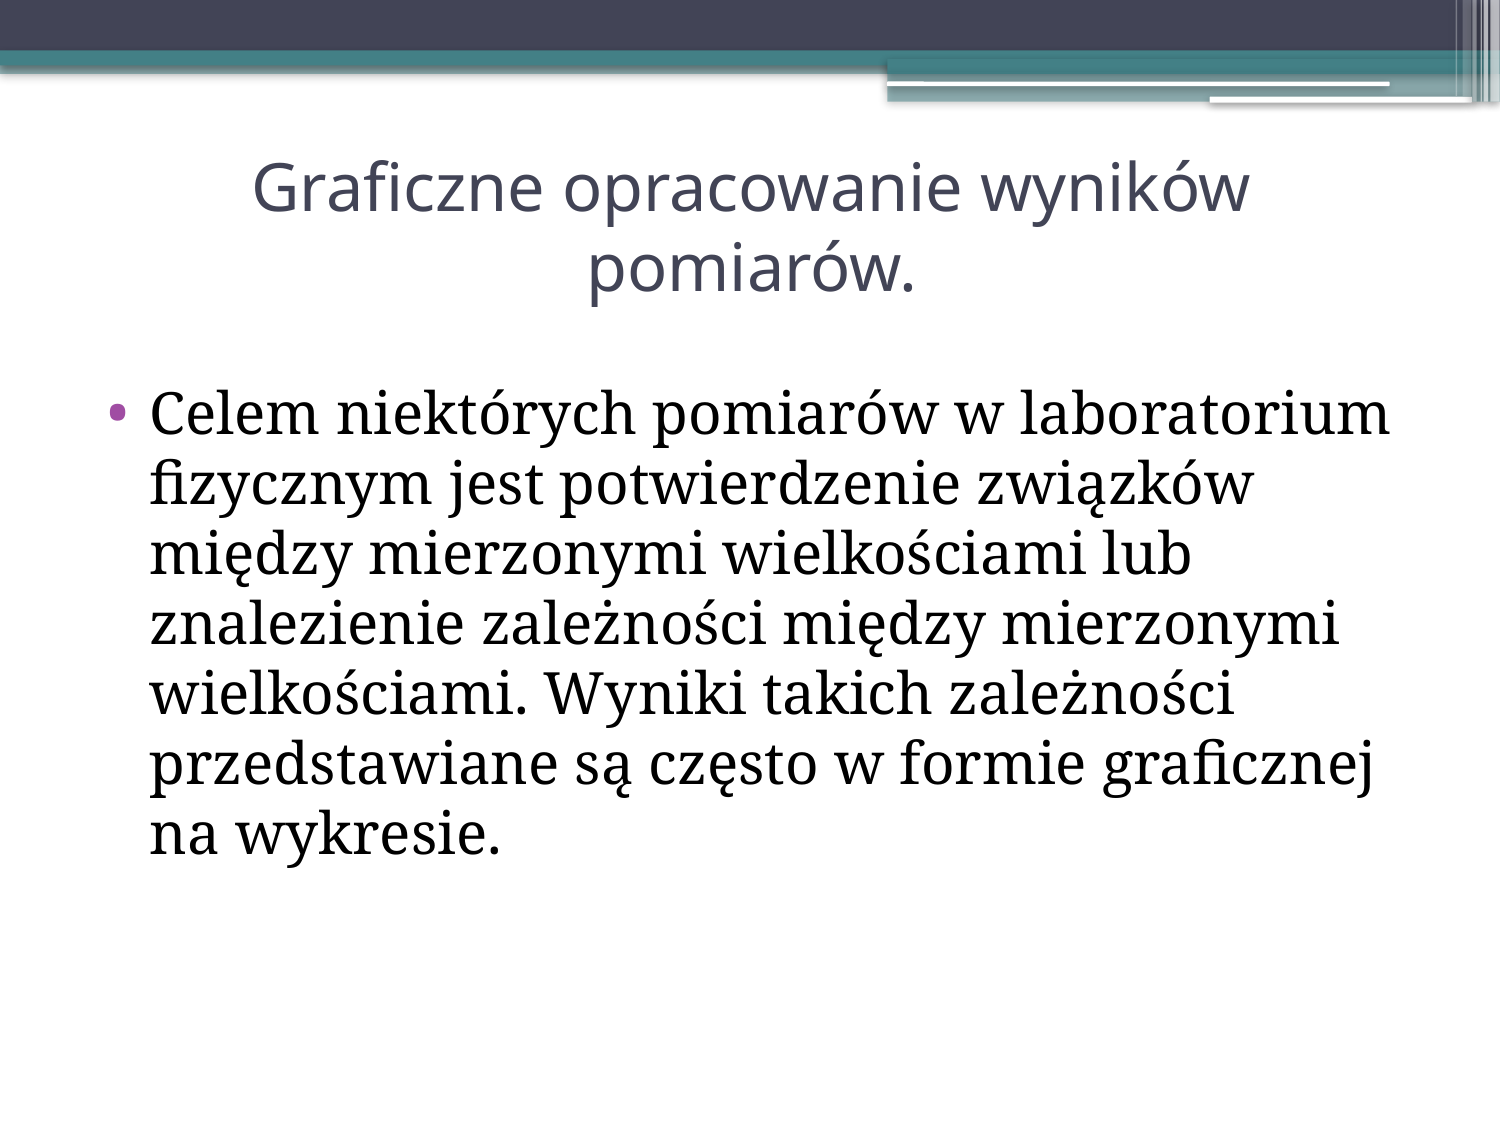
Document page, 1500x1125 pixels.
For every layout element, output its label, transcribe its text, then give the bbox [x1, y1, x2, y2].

title Graficzne opracowanie wyników pomiarów. [76, 137, 1427, 313]
list Celem niektórych pomiarów w laboratorium fizycznym jest potwierdzenie związków między mierzonymi wielkościami lub znalezienie zależności między mierzonymi wielkościami. Wyniki takich zależności przedstawiane są często w formie graficznej na wykresie. [75, 368, 1425, 1079]
